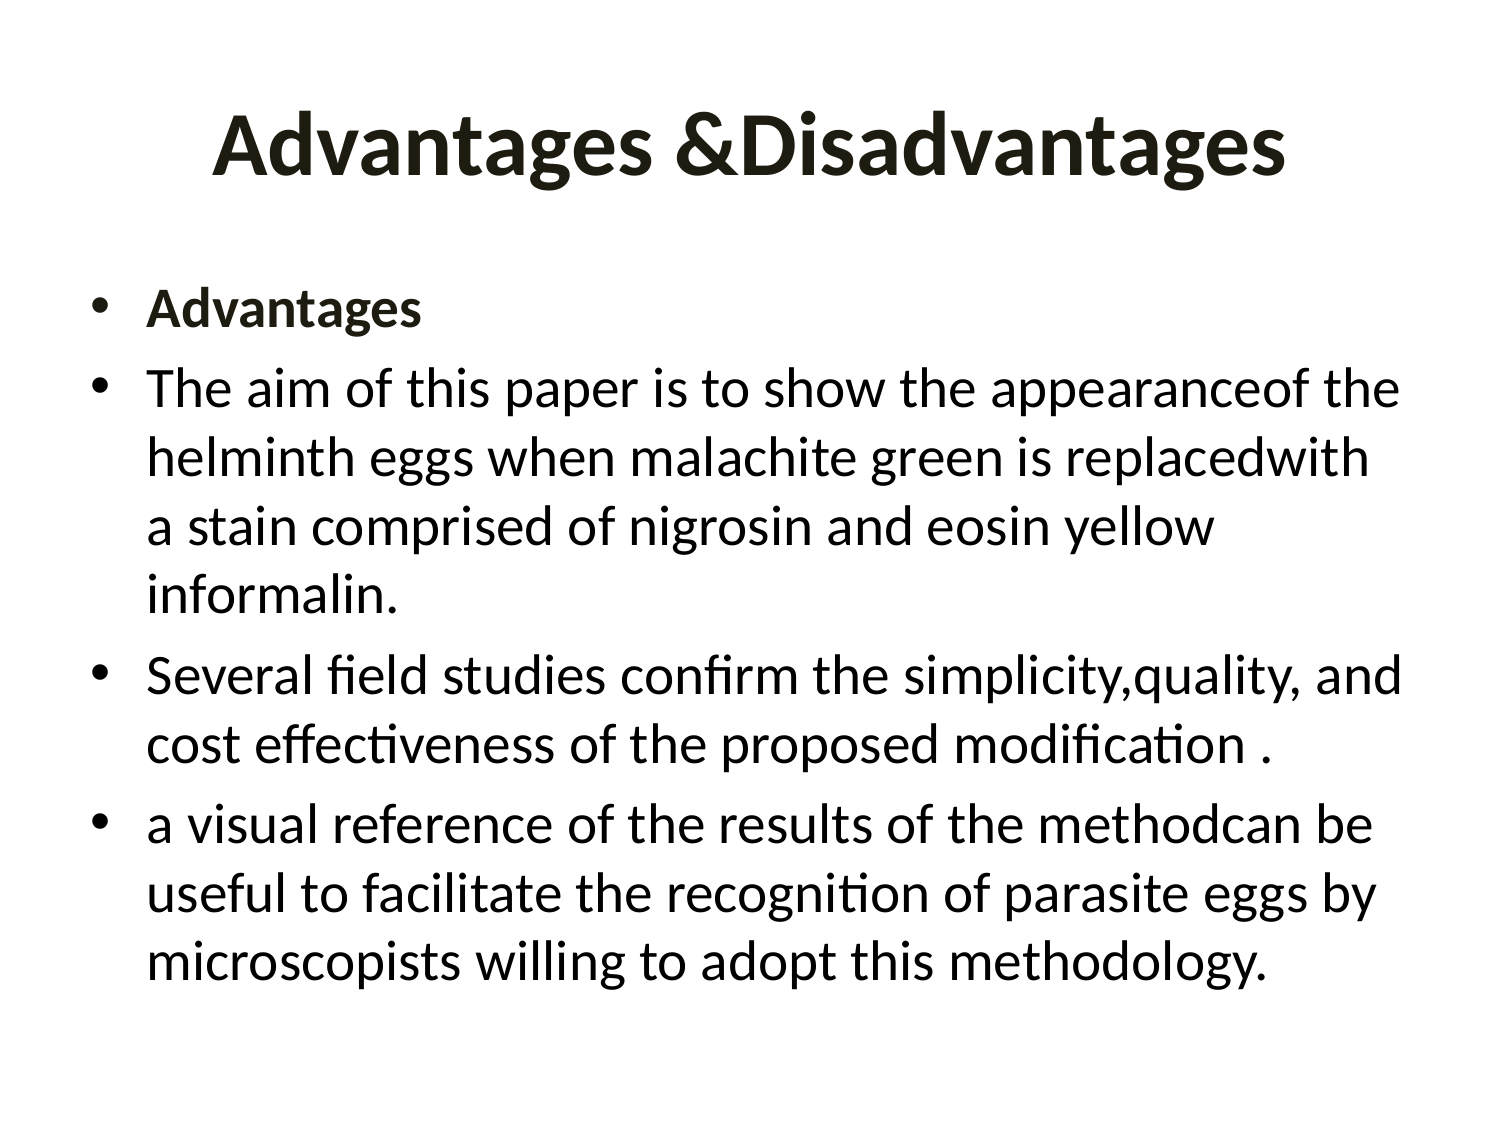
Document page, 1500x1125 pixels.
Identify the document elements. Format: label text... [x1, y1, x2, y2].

title Advantages &Disadvantages [75, 45, 1425, 233]
list Advantages The aim of this paper is to show the appearanceof the helminth eggs when malachite green is replacedwith a stain comprised of nigrosin and eosin yellow informalin. Several field studies confirm the simplicity,quality, and cost effectiveness of the proposed modification . a visual reference of the results of the methodcan be useful to facilitate the recognition of parasite eggs by microscopists willing to adopt this methodology. [75, 262, 1425, 1005]
